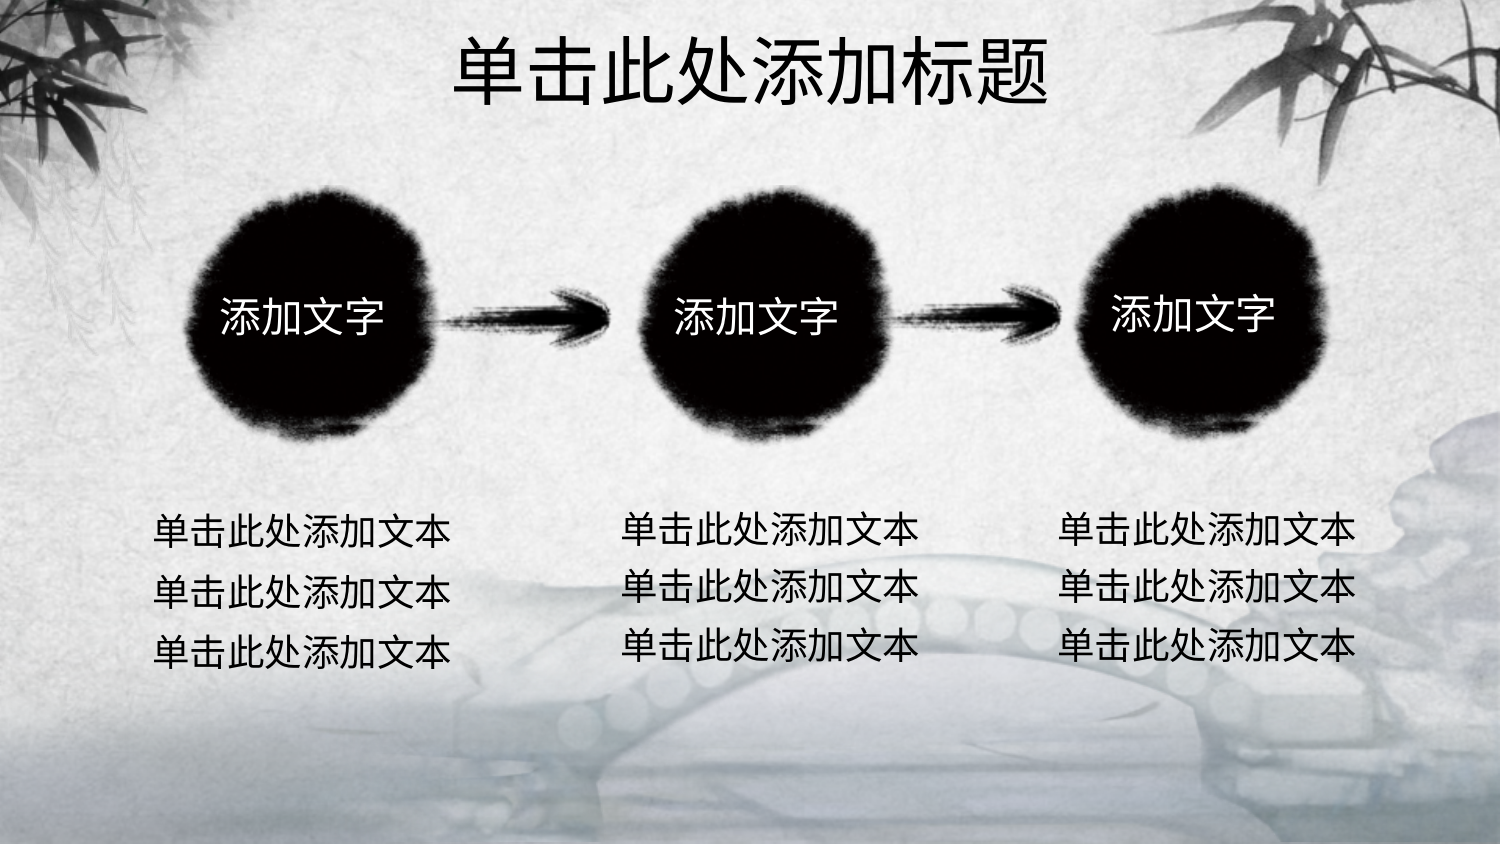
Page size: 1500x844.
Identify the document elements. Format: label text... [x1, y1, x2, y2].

text_box 单击此处添加文本 [137, 562, 270, 621]
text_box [631, 185, 910, 472]
picture [0, 0, 1500, 844]
text_box 单击此处添加文本 [137, 621, 270, 681]
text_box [177, 185, 455, 472]
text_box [1068, 182, 1347, 469]
title 单击此处添加标题 [75, 33, 1425, 106]
text_box 单击此处添加文本 [137, 500, 270, 561]
